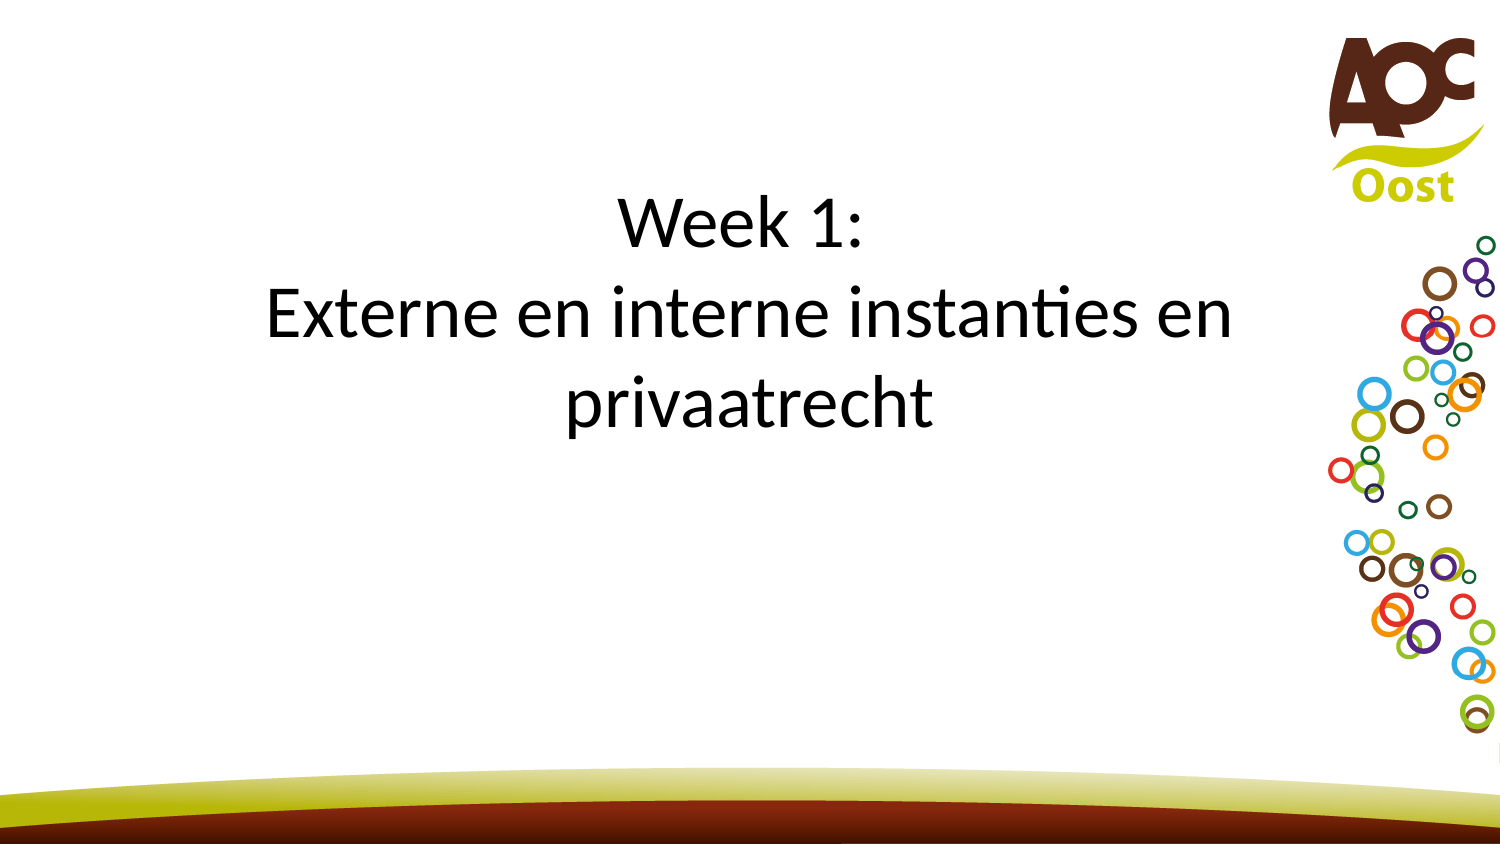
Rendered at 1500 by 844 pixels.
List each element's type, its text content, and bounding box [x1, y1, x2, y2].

title Week 1: Externe en interne instanties en privaatrecht [112, 262, 1388, 443]
picture [0, 0, 1500, 844]
